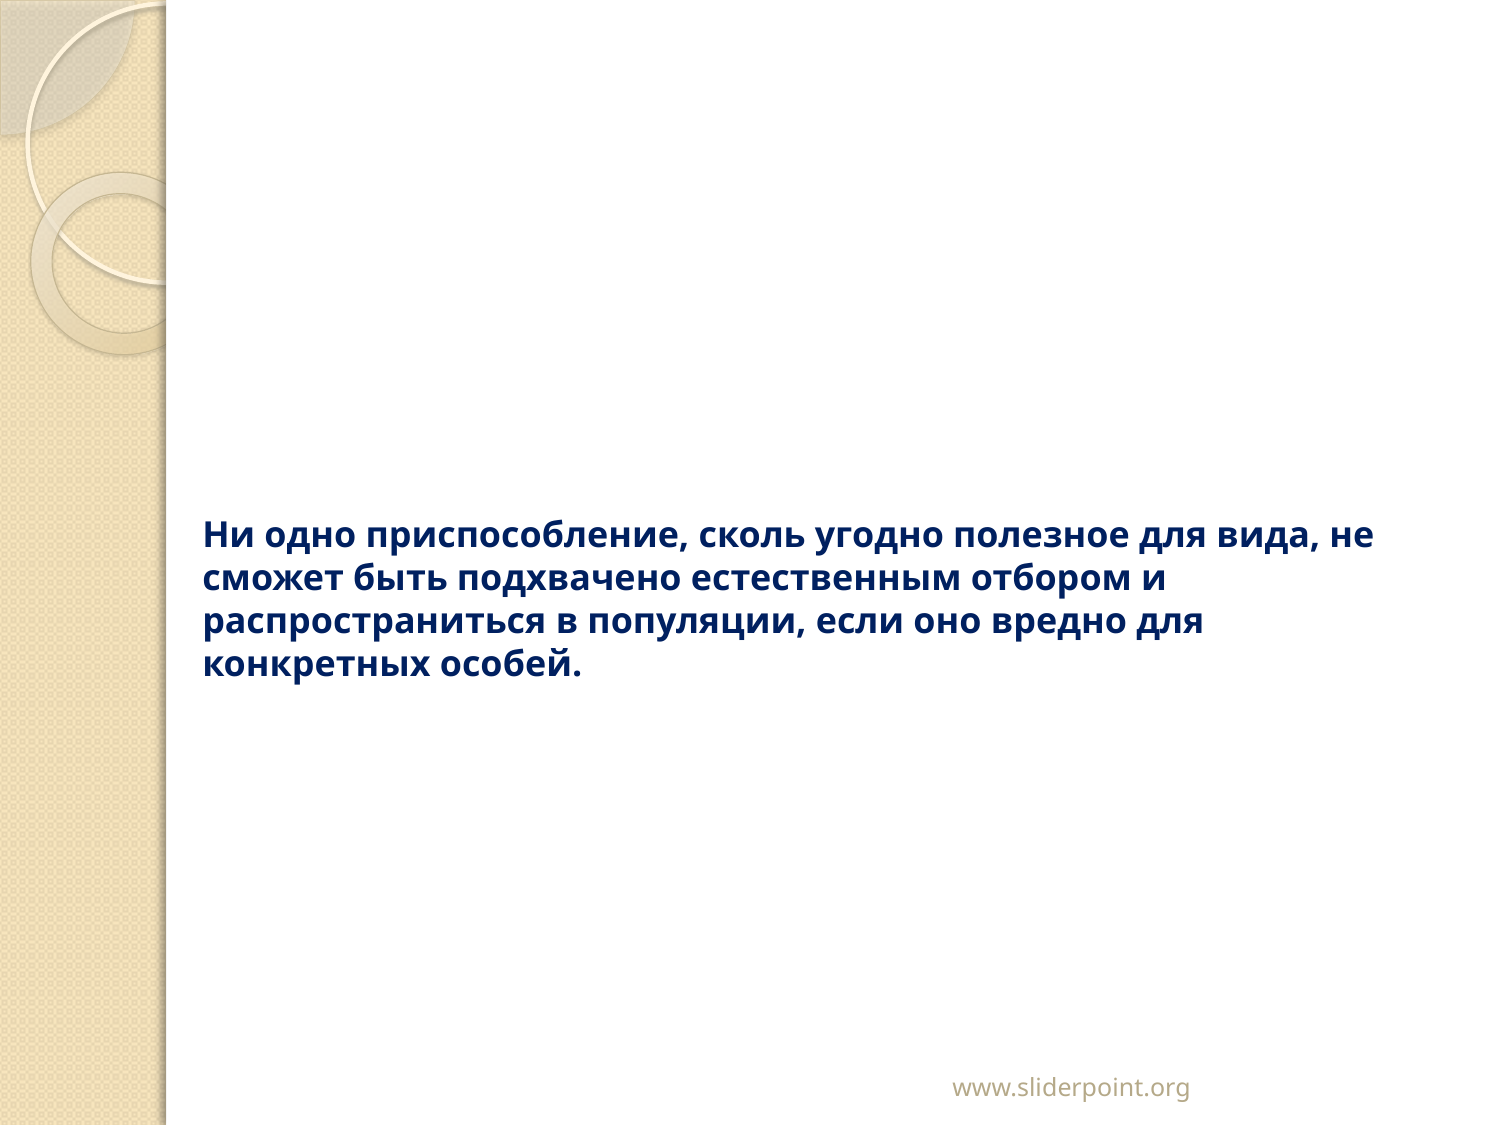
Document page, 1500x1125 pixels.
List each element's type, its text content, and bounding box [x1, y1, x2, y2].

title Ни одно приспособление, сколь угодно полезное для вида, не сможет быть подхвачено естественным отбором и распространиться в популяции, если оно вредно для конкретных особей. [187, 503, 1418, 692]
footer www.sliderpoint.org [937, 1034, 1413, 1113]
